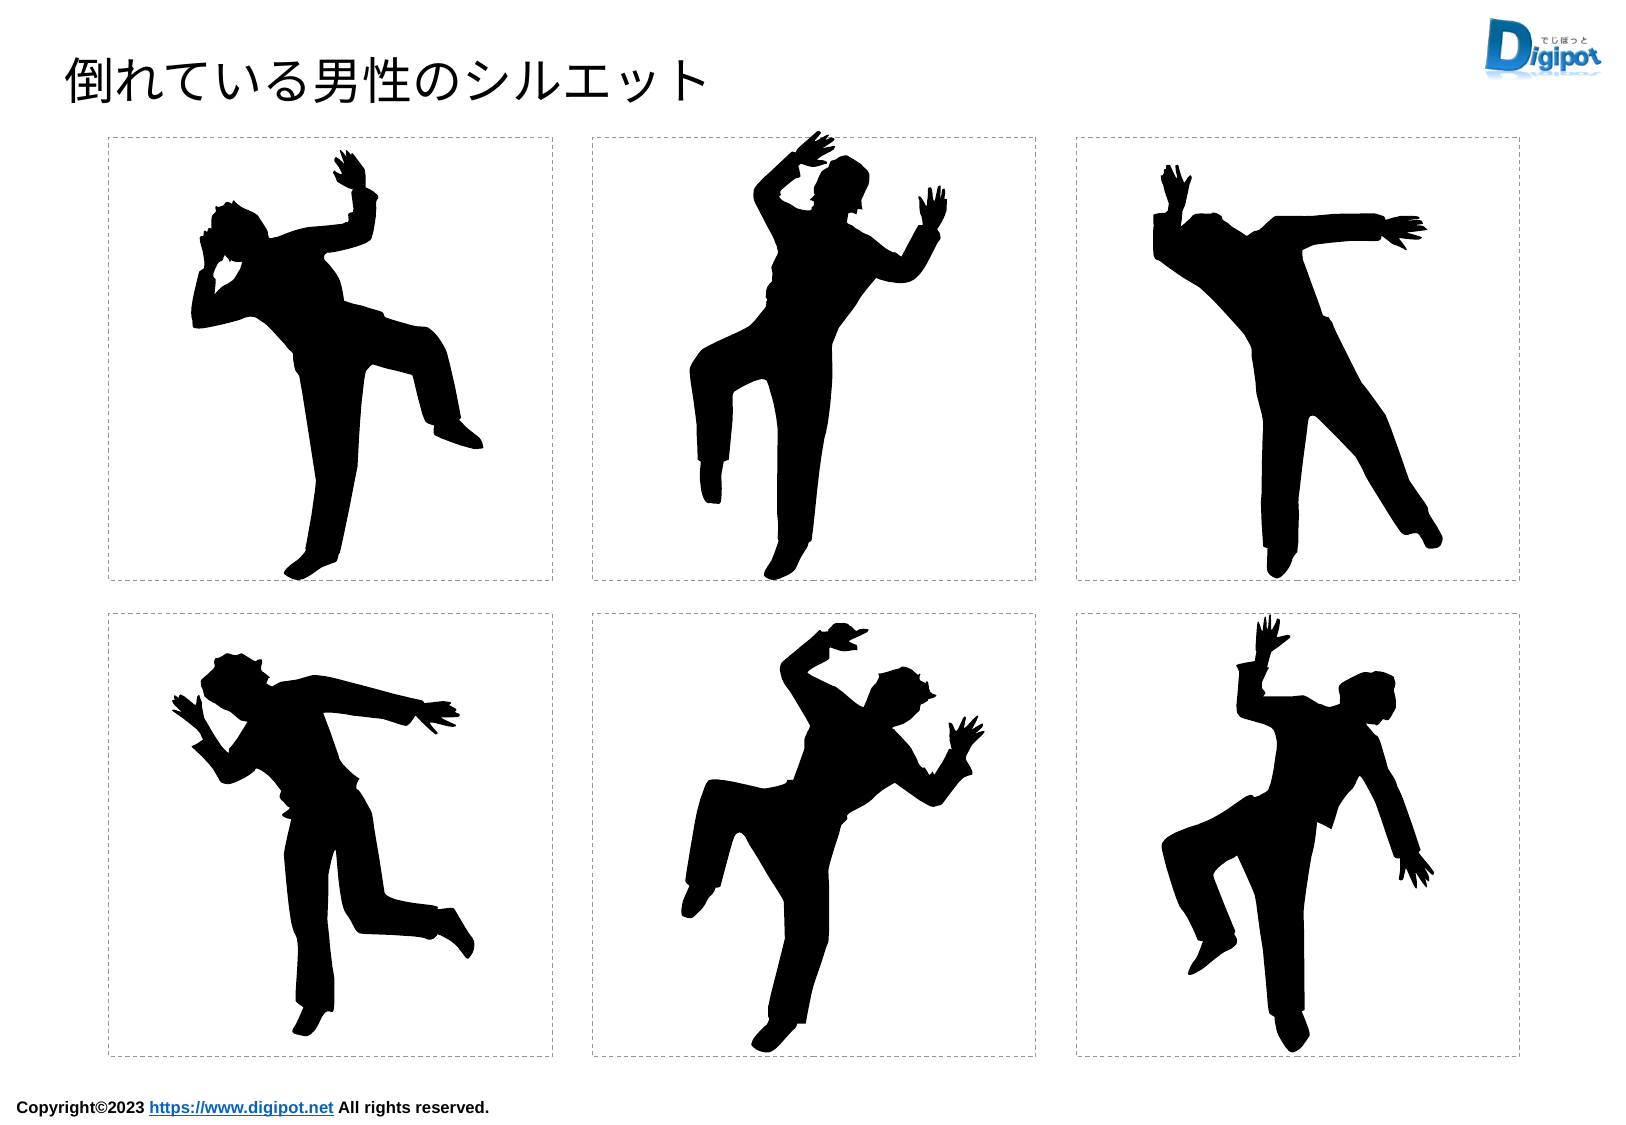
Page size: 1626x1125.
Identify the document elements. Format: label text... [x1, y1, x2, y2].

text_box [681, 622, 985, 1053]
text_box [689, 131, 947, 580]
text_box [1153, 164, 1443, 579]
text_box [171, 653, 475, 1037]
text_box 倒れている男性のシルエット [49, 42, 728, 118]
picture [1485, 18, 1602, 82]
text_box [191, 149, 484, 580]
text_box [1161, 614, 1434, 1053]
